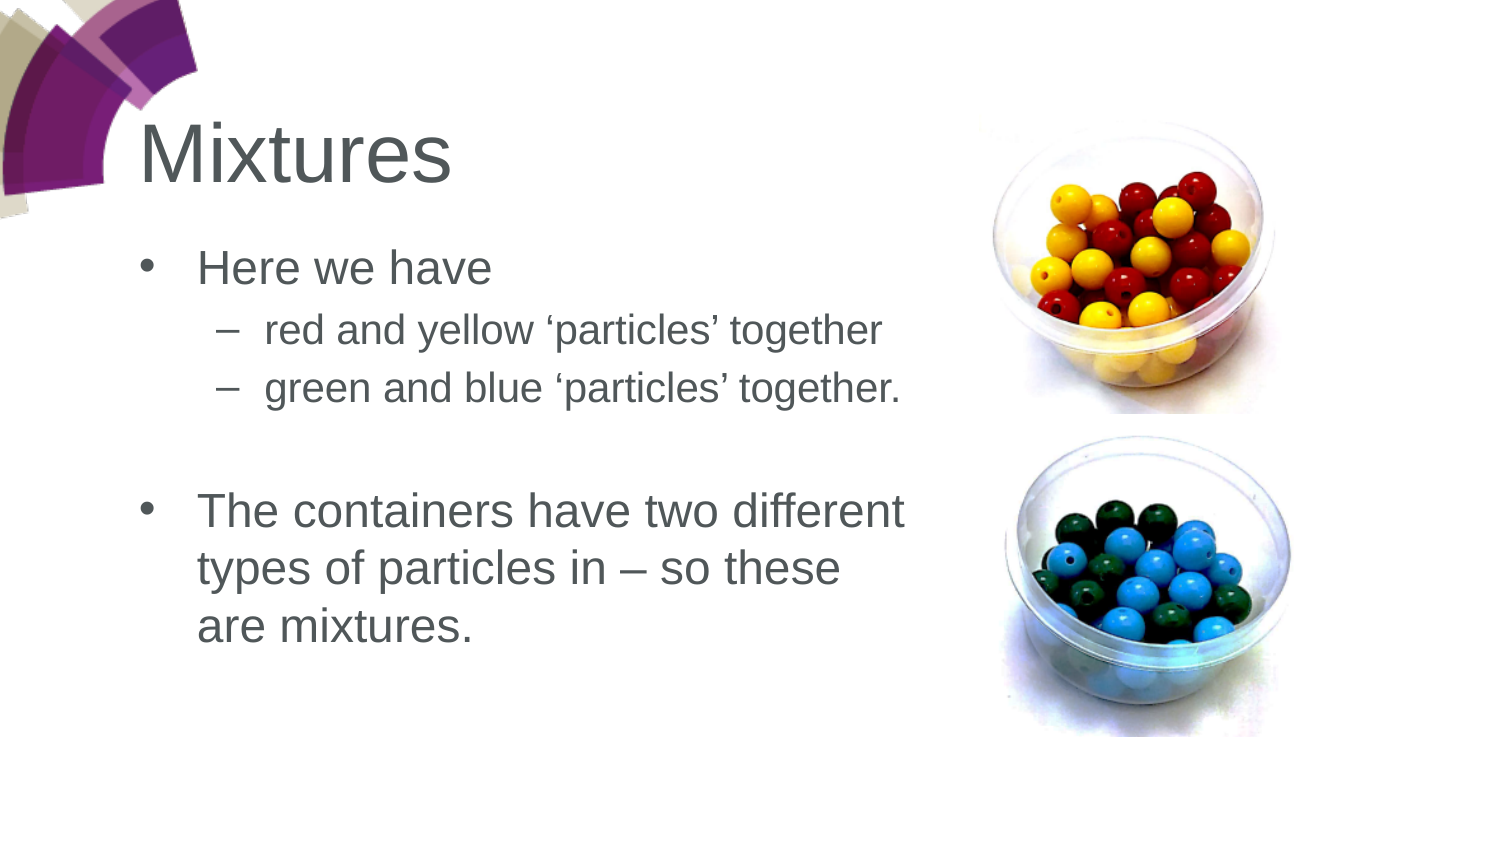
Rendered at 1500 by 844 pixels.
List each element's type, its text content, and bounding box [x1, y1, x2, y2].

title Mixtures [123, 79, 1412, 220]
list Here we have red and yellow ‘particles’ together green and blue ‘particles’ together. The containers have two different types of particles in – so these are mixtures. [123, 228, 928, 678]
picture [979, 102, 1303, 415]
picture [0, 0, 209, 226]
picture [979, 425, 1303, 738]
